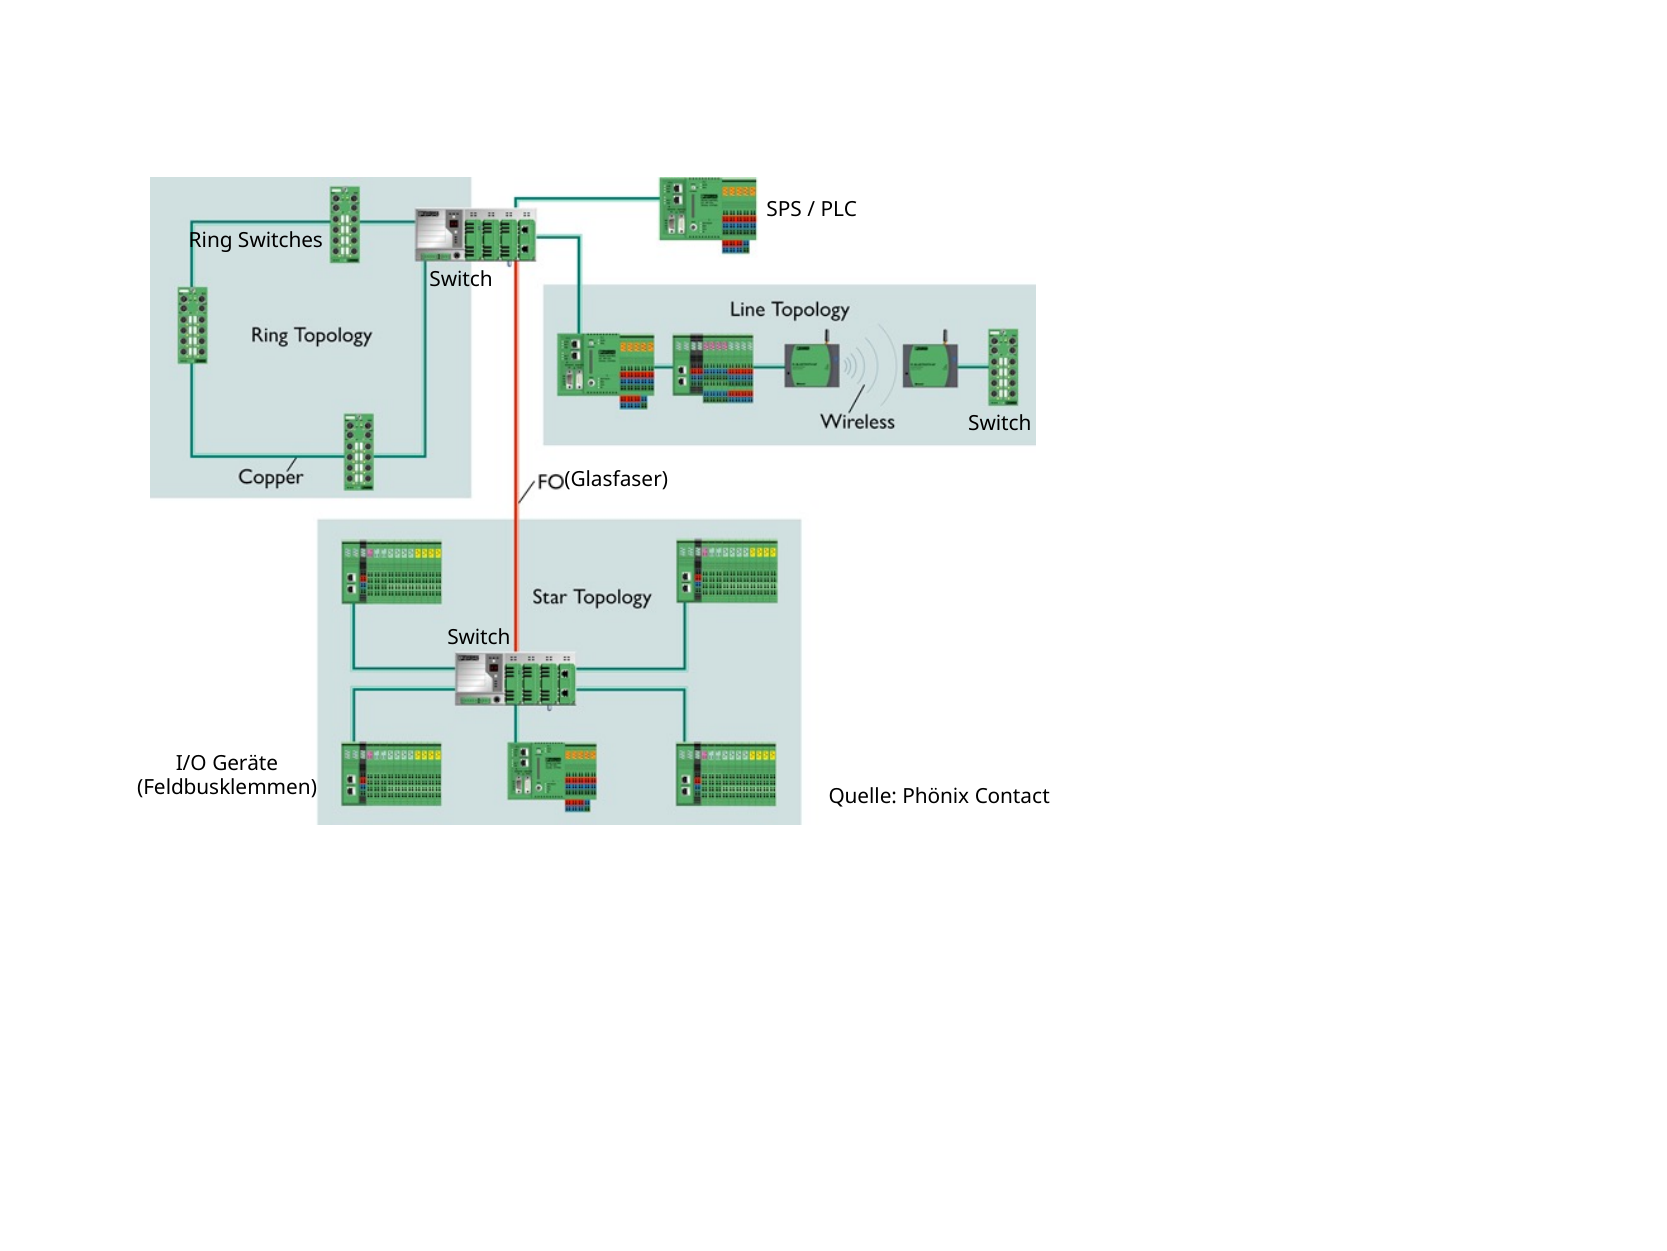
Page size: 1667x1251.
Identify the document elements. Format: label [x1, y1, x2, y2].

text_box [122, 176, 1046, 825]
